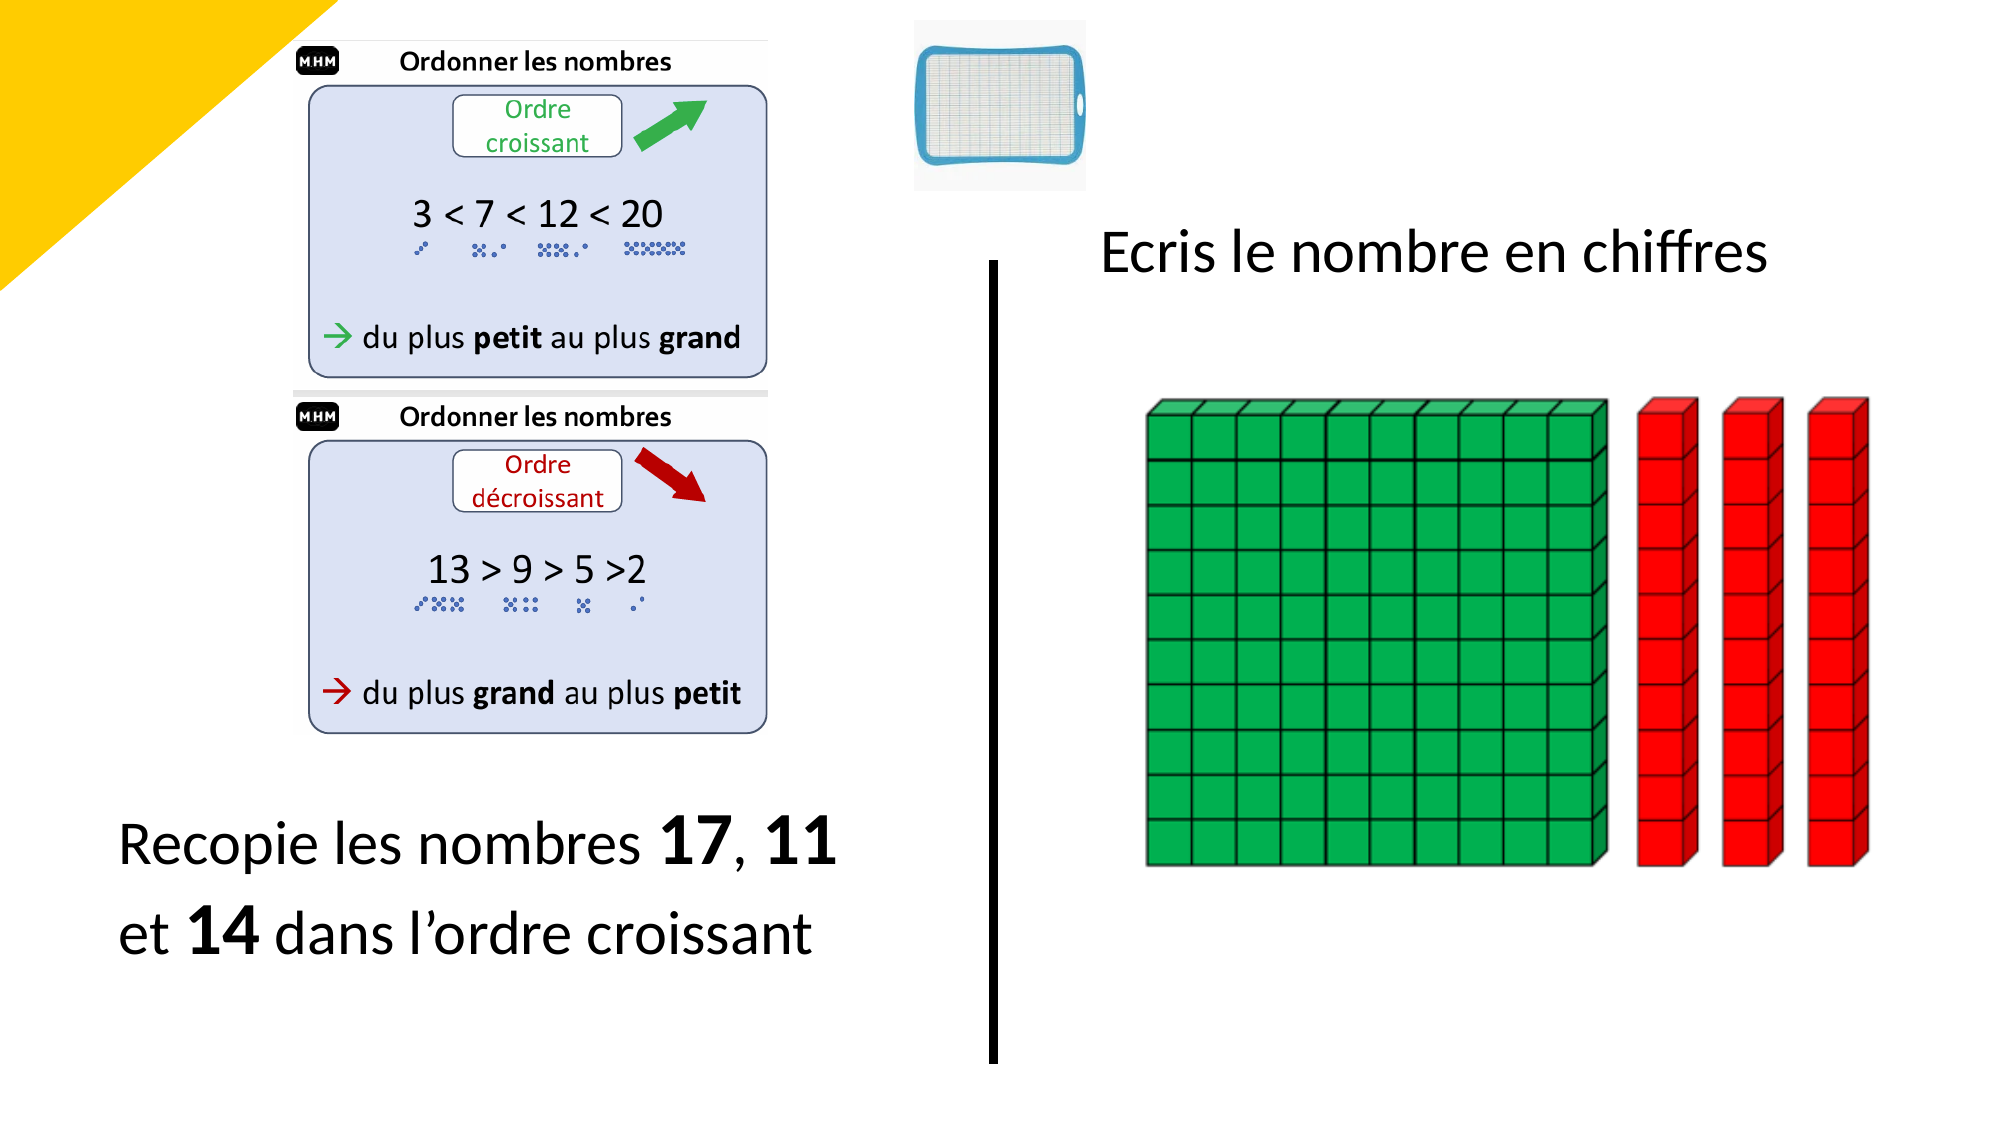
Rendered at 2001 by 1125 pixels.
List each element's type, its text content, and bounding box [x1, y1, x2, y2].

picture [293, 40, 768, 735]
picture [1124, 366, 1882, 880]
picture [914, 20, 1086, 191]
text_box Recopie les nombres 17, 11 et 14 dans l’ordre croissant [103, 781, 915, 977]
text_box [0, 0, 337, 290]
text_box Ecris le nombre en chiffres [1085, 203, 1944, 293]
